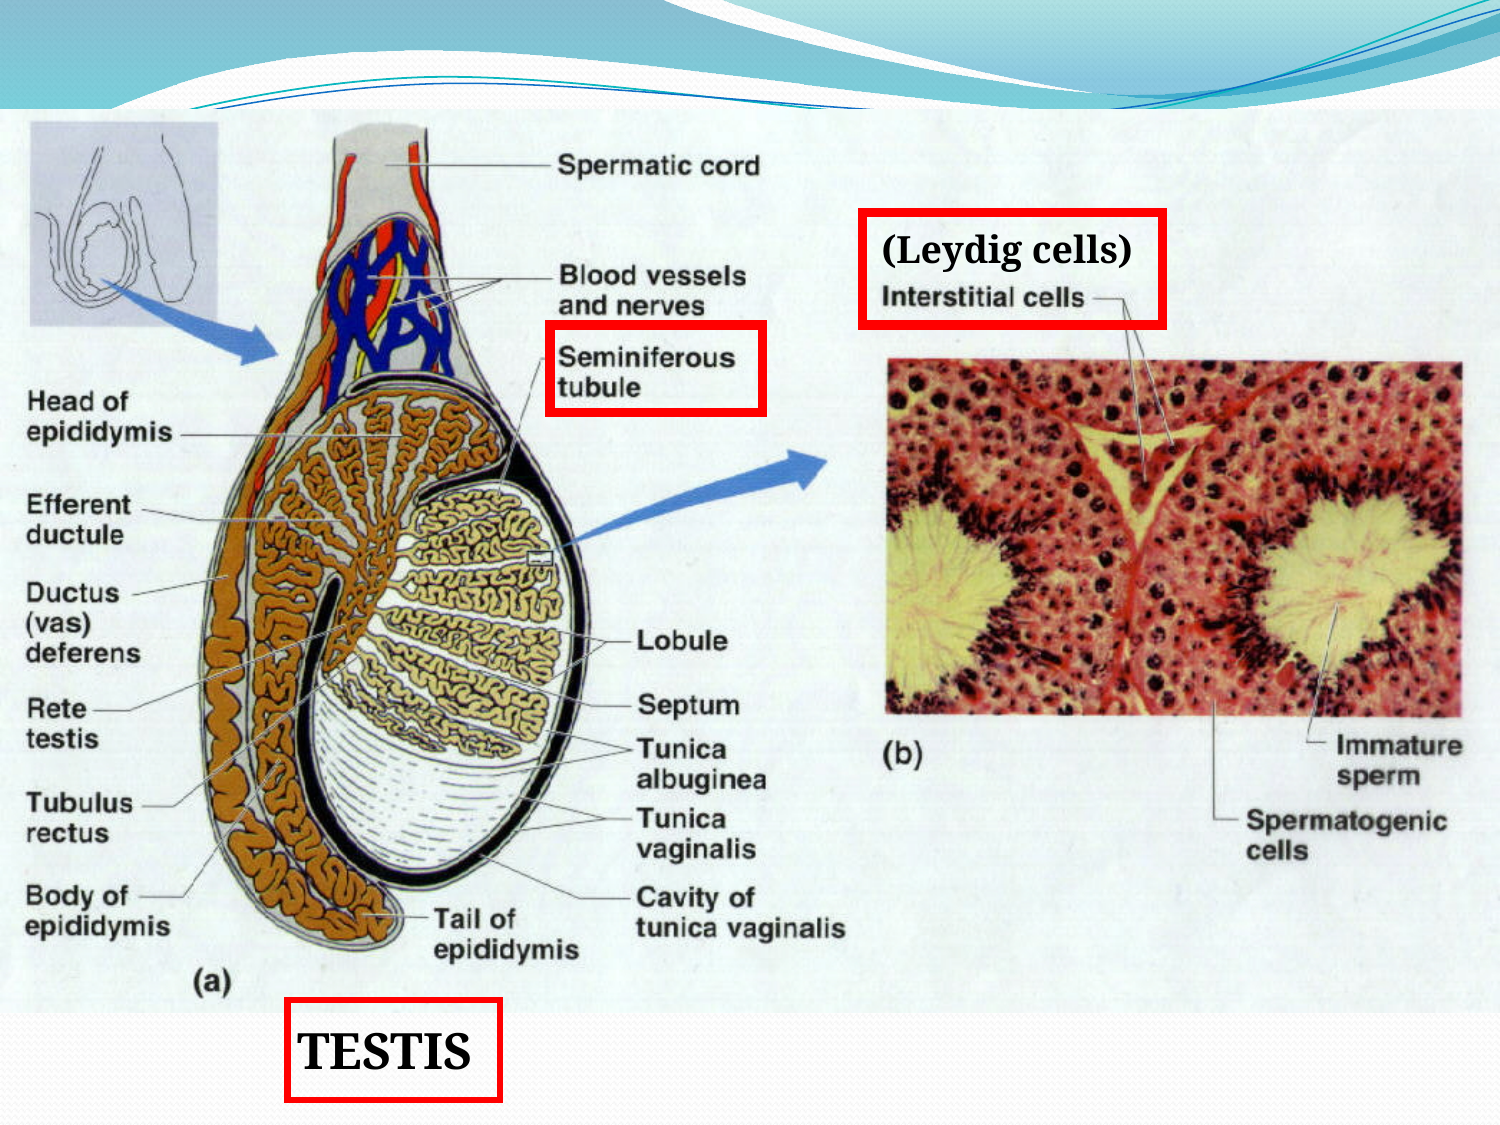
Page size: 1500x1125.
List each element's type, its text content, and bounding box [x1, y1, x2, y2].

picture [0, 108, 1500, 1013]
text_box TESTIS [282, 1025, 287, 1088]
text_box [287, 1025, 500, 1100]
